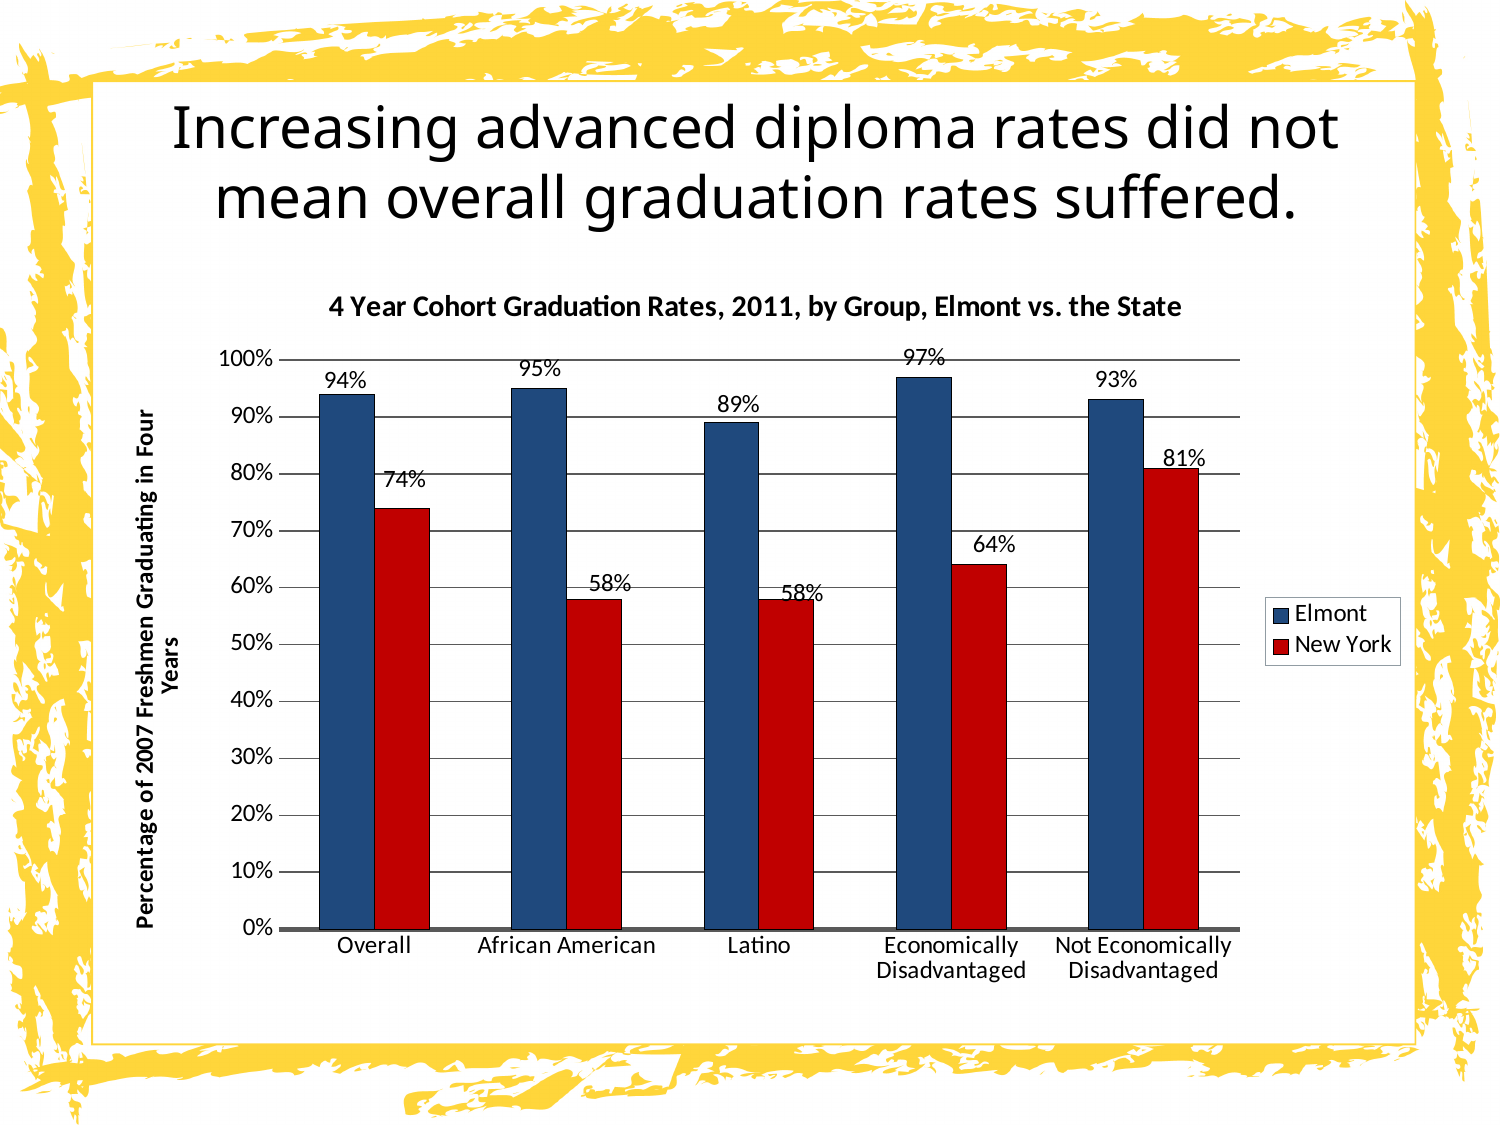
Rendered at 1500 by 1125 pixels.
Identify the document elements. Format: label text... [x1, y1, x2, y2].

picture [0, 0, 1500, 1125]
chart [99, 262, 1413, 1001]
title Increasing advanced diploma rates did not mean overall graduation rates suffered. [99, 87, 1413, 233]
